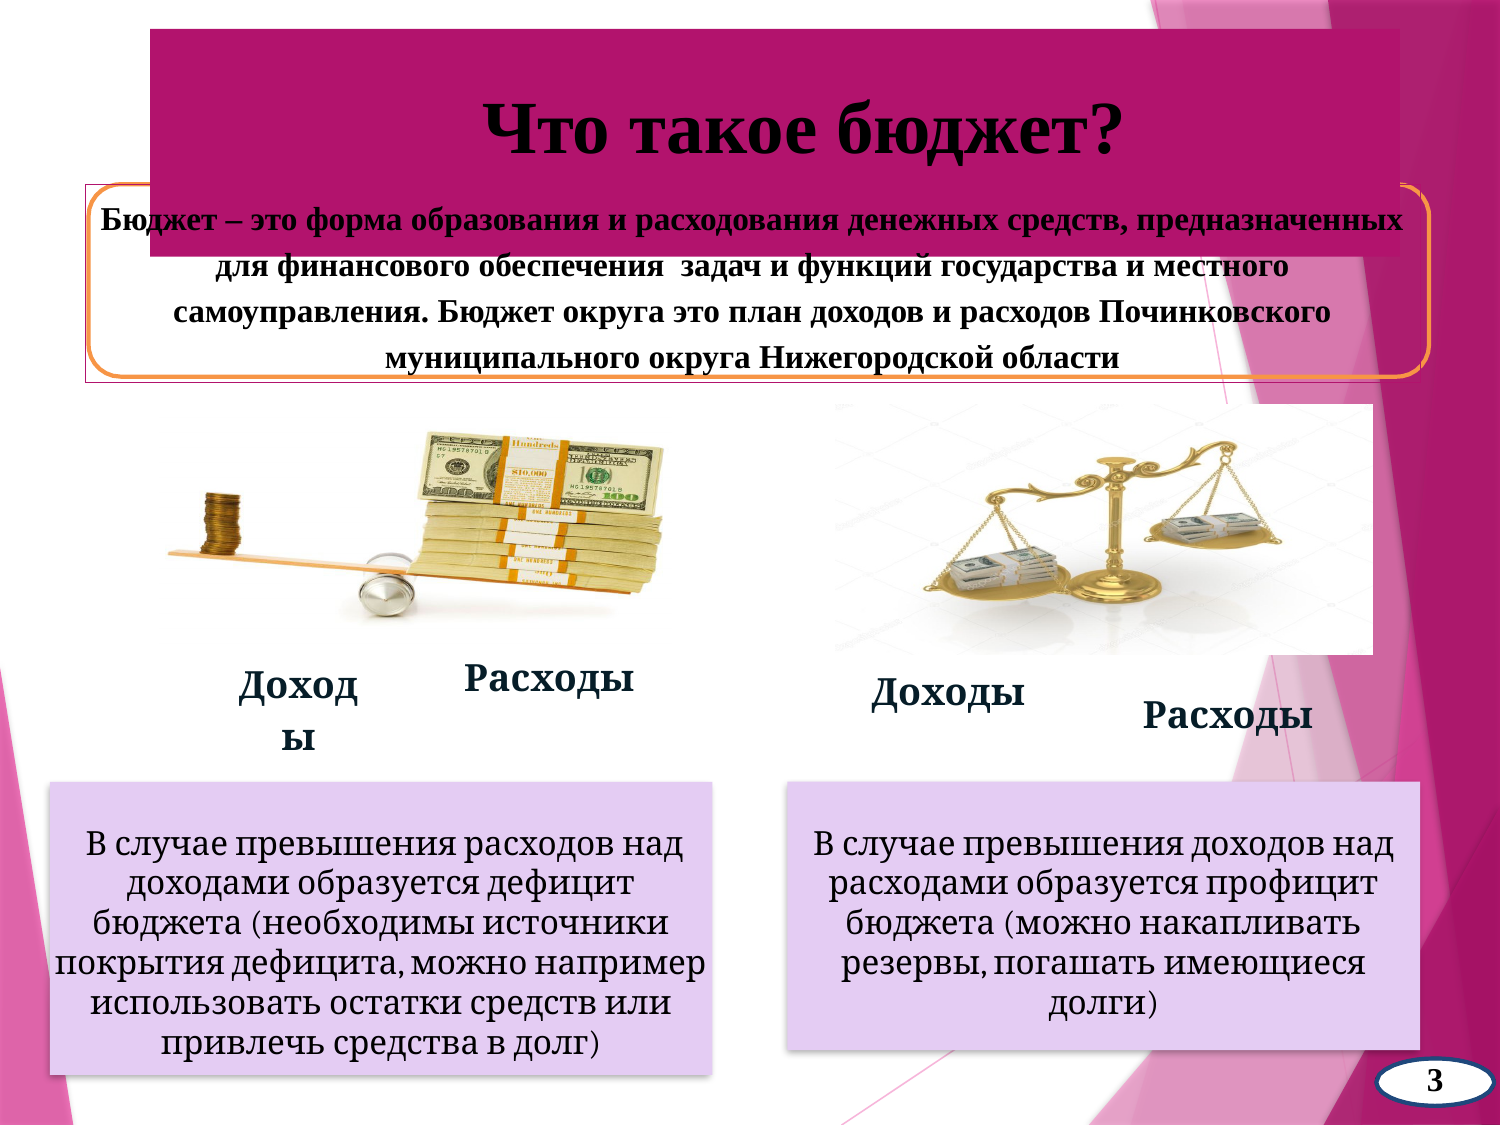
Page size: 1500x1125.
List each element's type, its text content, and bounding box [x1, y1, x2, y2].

text_box [1421, 195, 1430, 366]
picture [158, 402, 673, 645]
text_box Доходы [856, 665, 1040, 721]
text_box Доходы [209, 654, 388, 765]
text_box В случае превышения расходов над доходами образуется дефицит бюджета (необходимы источники покрытия дефицита, можно например использовать остатки средств или привлечь средства в долг) [49, 781, 713, 1075]
title Что такое бюджет? [150, 28, 1400, 184]
text_box [1376, 1058, 1495, 1106]
picture [834, 404, 1374, 656]
text_box Расходы [444, 654, 654, 707]
text_box Расходы [1128, 677, 1328, 744]
text_box В случае превышения доходов над расходами образуется профицит бюджета (можно накапливать резервы, погашать имеющиеся долги) [787, 781, 1421, 1051]
text_box Бюджет – это форма образования и расходования денежных средств, предназначенных для финансового обеспечения задач и функций государства и местного самоуправления. Бюджет округа это план доходов и расходов Починковского муниципального округа Нижегородской области [85, 184, 1421, 383]
